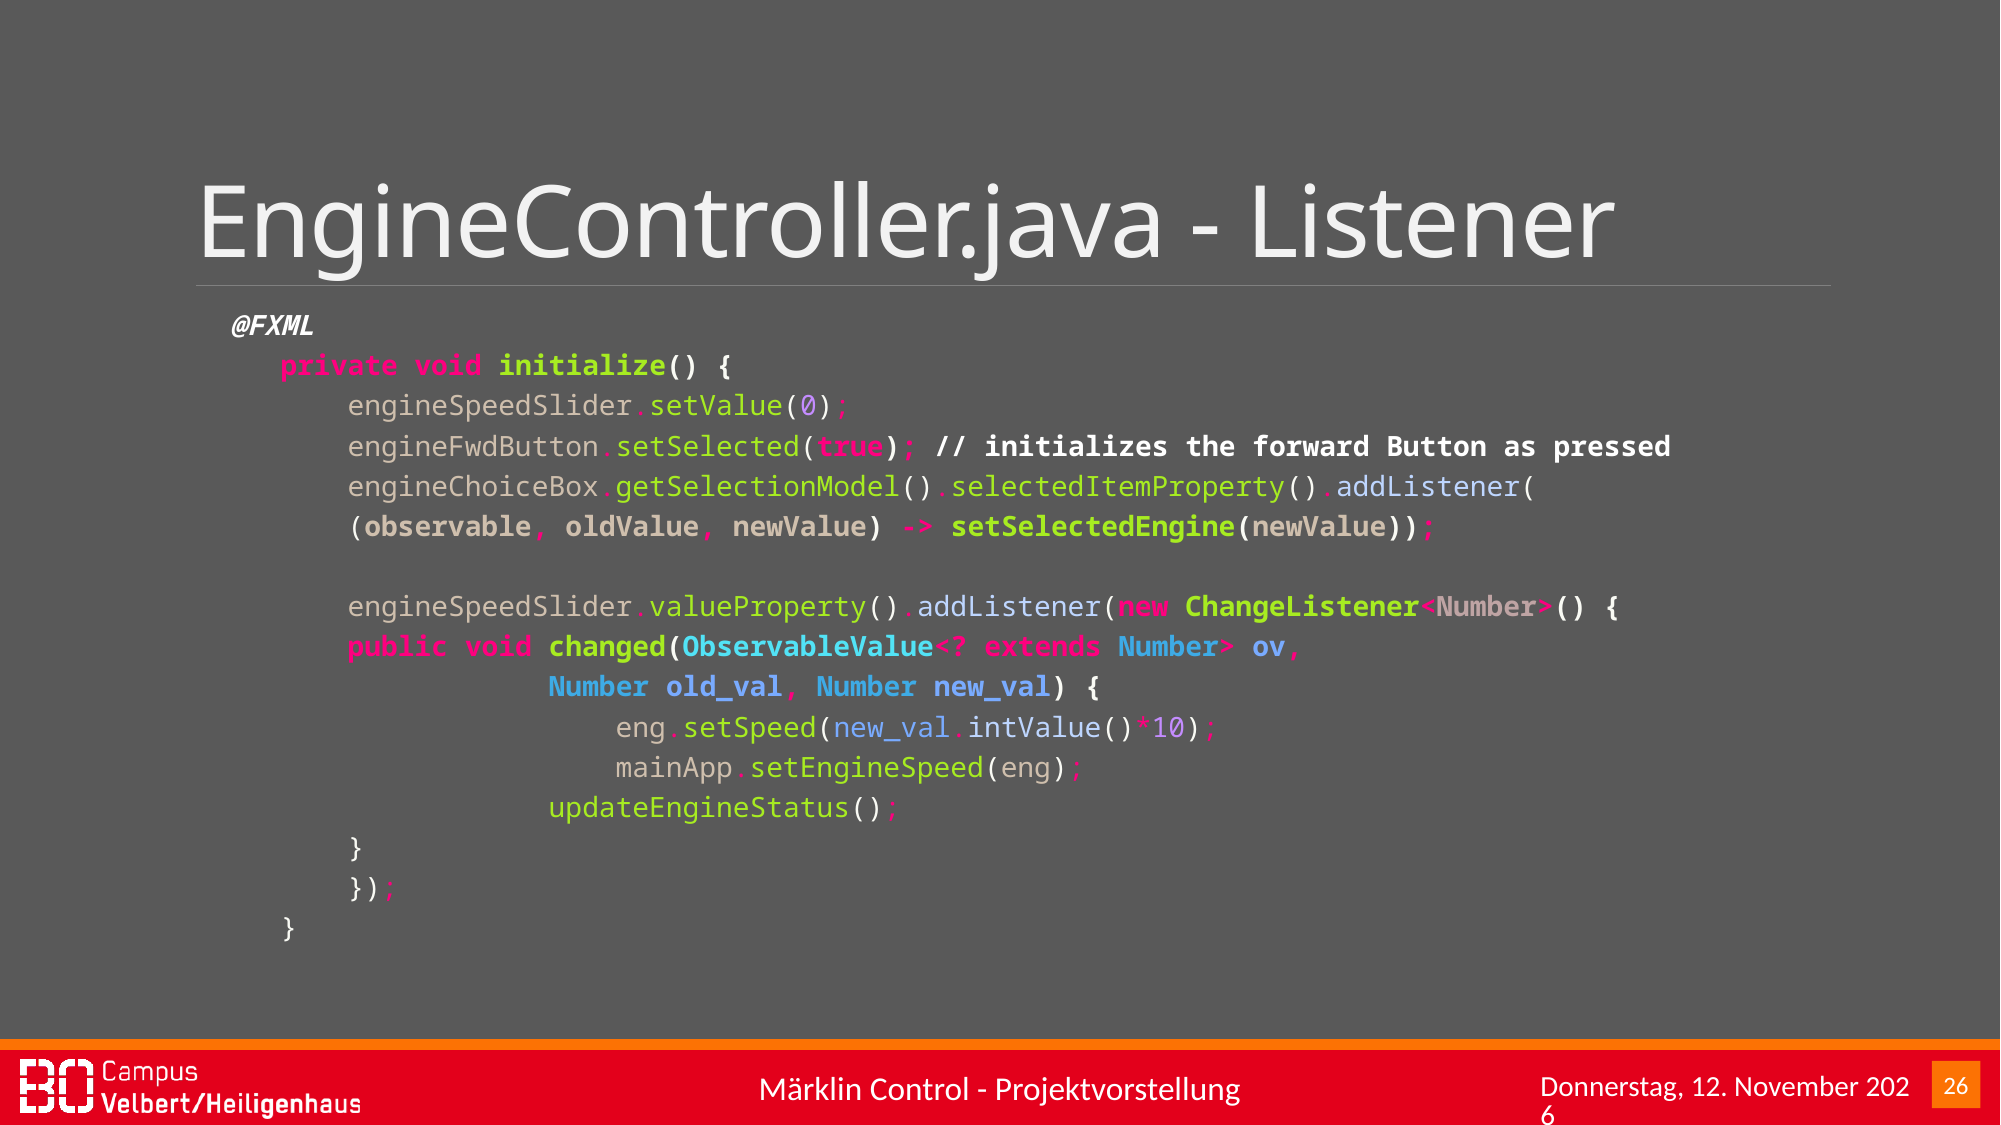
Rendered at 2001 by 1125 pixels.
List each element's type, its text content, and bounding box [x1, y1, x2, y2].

picture [101, 1057, 365, 1120]
slide_number 26 [1931, 1060, 1981, 1109]
picture [19, 1059, 94, 1113]
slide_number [1525, 1054, 1931, 1115]
list @FXML private void initialize() { engineSpeedSlider.setValue(0); engineFwdButton.setSelected(true); // initializes the forward Button as pressed engineChoiceBox.getSelectionModel().selectedItemProperty().addListener( (observable, oldValue, newValue) -> setSelectedEngine(newValue)); engineSpeedSlider.valueProperty().addListener(new ChangeListener<Number>() { public void changed(ObservableValue<? extends Number> ov, Number old_val, Number new_val) { eng.setSpeed(new_val.intValue()*10); mainApp.setEngineSpeed(eng); updateEngineStatus(); } }); } [200, 293, 1851, 954]
title EngineController.java - Listener [180, 47, 1830, 285]
